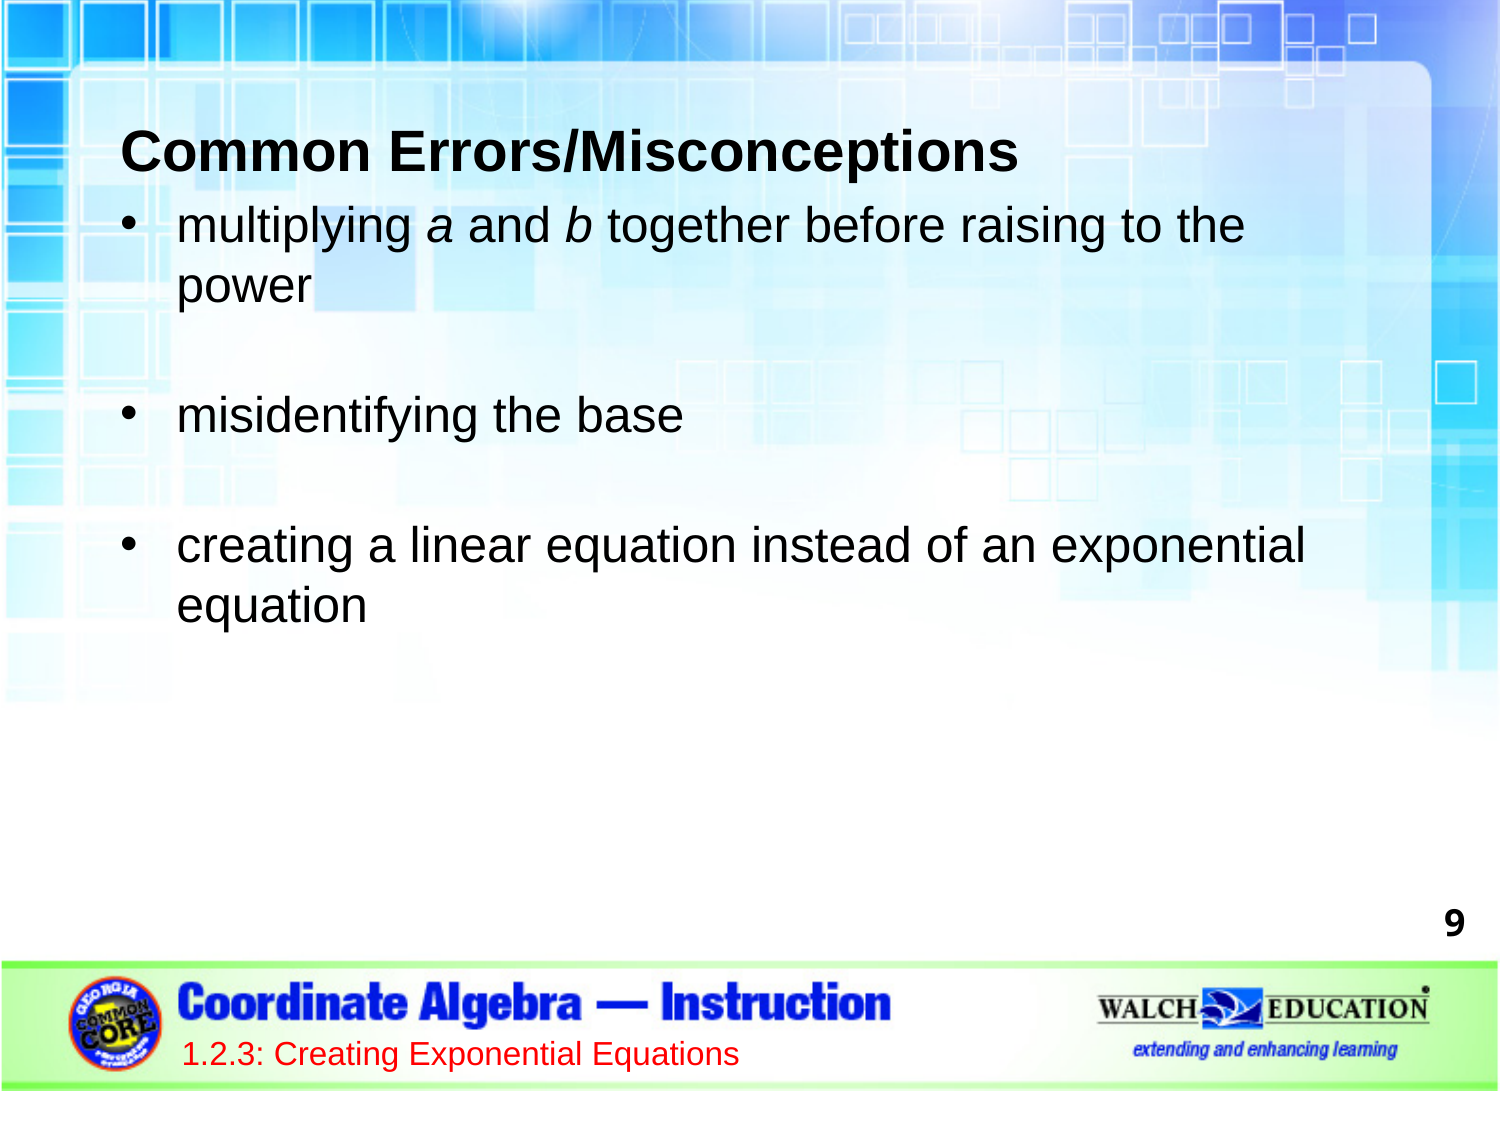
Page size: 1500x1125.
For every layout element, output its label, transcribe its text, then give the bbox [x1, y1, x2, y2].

picture [1, 0, 1500, 1091]
subtitle Common Errors/Misconceptions multiplying a and b together before raising to the power misidentifying the base creating a linear equation instead of an exponential equation [105, 105, 1394, 925]
list 1.2.3: Creating Exponential Equations [166, 1024, 1074, 1068]
slide_number 9 [1361, 901, 1481, 949]
